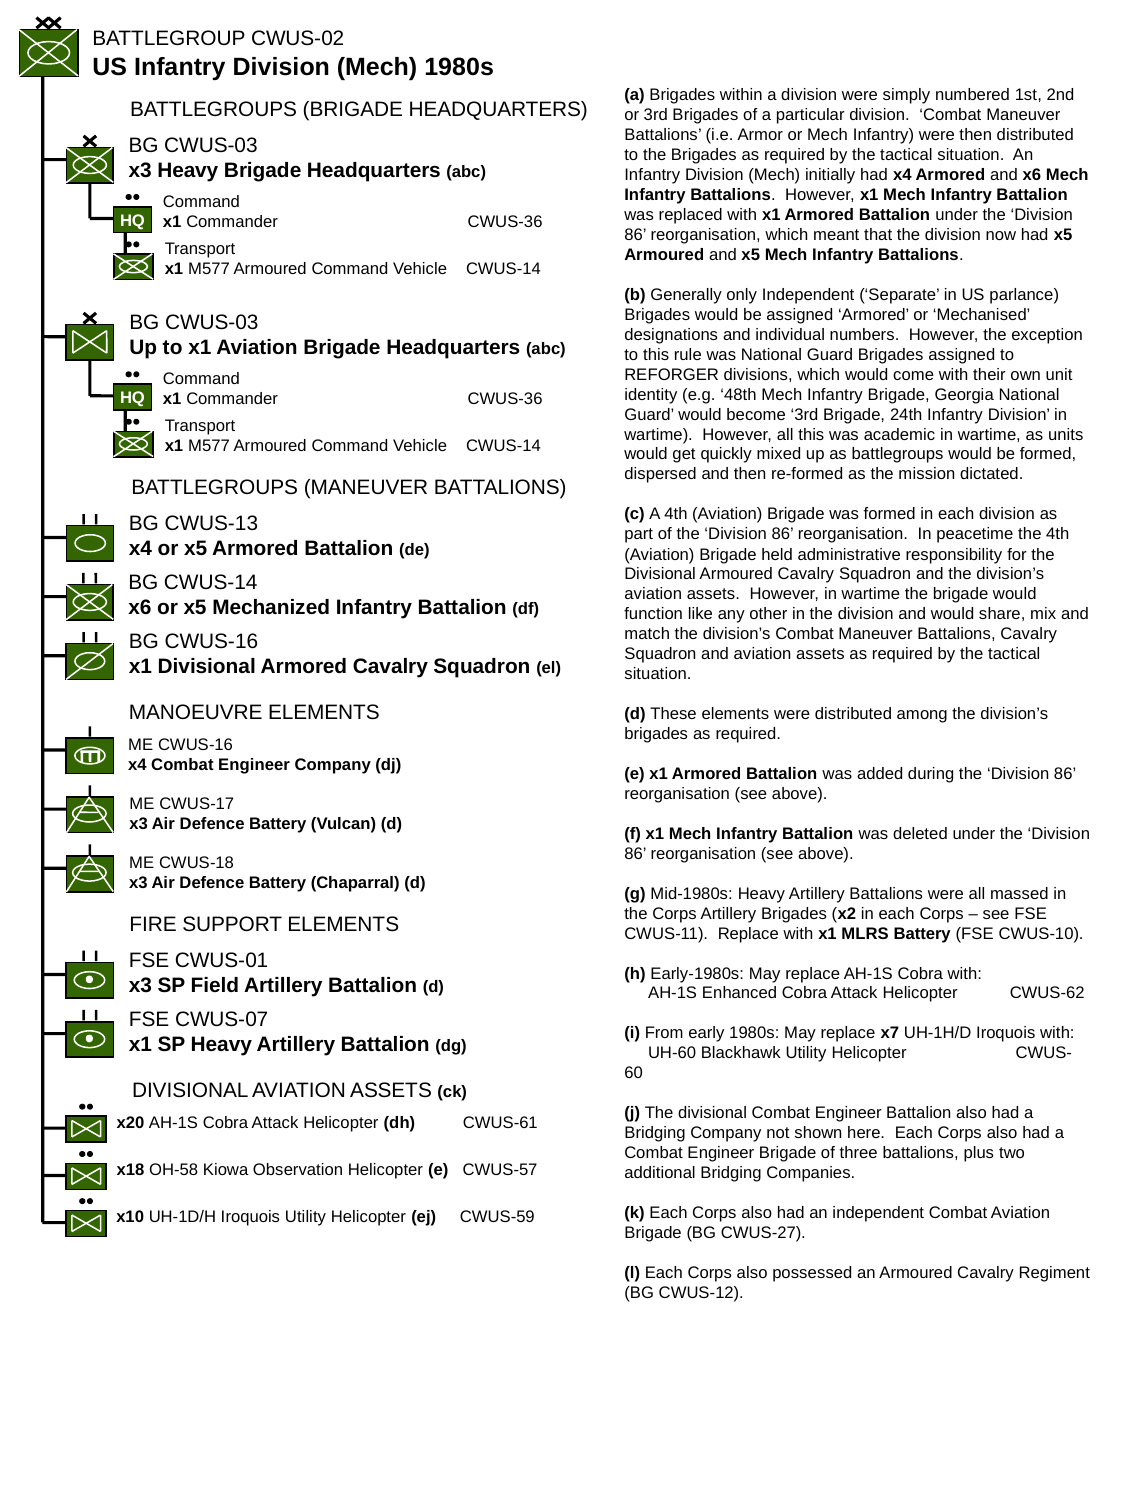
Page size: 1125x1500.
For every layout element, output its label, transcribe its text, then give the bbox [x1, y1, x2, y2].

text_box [113, 206, 152, 233]
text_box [83, 1009, 97, 1021]
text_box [113, 431, 154, 458]
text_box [126, 419, 139, 424]
text_box Command x1 Commander CWUS-36 [148, 360, 558, 415]
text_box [66, 1210, 107, 1237]
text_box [66, 962, 114, 999]
text_box BG CWUS-03 x3 Heavy Brigade Headquarters (abc) [113, 123, 502, 189]
text_box x20 AH-1S Cobra Attack Helicopter (dh) CWUS-61 [101, 1104, 553, 1140]
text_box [66, 324, 114, 361]
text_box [126, 372, 139, 377]
text_box BATTLEGROUPS (MANEUVER BATTALIONS) [116, 466, 582, 507]
text_box ME CWUS-18 x3 Air Defence Battery (Chaparral) (d) [114, 844, 442, 900]
text_box BG CWUS-14 x6 or x5 Mechanized Infantry Battalion (df) [113, 561, 555, 626]
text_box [83, 513, 97, 525]
text_box (a) Brigades within a division were simply numbered 1st, 2nd or 3rd Brigades of a particular division. ‘Combat Maneuver Battalions’ (i.e. Armor or Mech Infantry) were then distributed to the Brigades as required by the tactical situation. An Infantry Division (Mech) initially had x4 Armored and x6 Mech Infantry Battalions. However, x1 Mech Infantry Battalion was replaced with x1 Armored Battalion under the ‘Division 86’ reorganisation, which meant that the division now had x5 Armoured and x5 Mech Infantry Battalions. (b) Generally only Independent (‘Separate’ in US parlance) Brigades would be assigned ‘Armored’ or ‘Mechanised’ designations and individual numbers. However, the exception to this rule was National Guard Brigades assigned to REFORGER divisions, which would come with their own unit identity (e.g. ‘48th Mech Infantry Brigade, Georgia National Guard’ would become ‘3rd Brigade, 24th Infantry Division’ in wartime). However, all this was academic in wartime, as units would get quickly mixed up as battlegroups would be formed, dispersed and then re-formed as the mission dictated. (c) A 4th (Aviation) Brigade was formed in each division as part of the ‘Division 86’ reorganisation. In peacetime the 4th (Aviation) Brigade held administrative responsibility for the Divisional Armoured Cavalry Squadron and the division’s aviation assets. However, in wartime the brigade would function like any other in the division and would share, mix and match the division’s Combat Maneuver Battalions, Cavalry Squadron and aviation assets as required by the tactical situation. (d) These elements were distributed among the division’s brigades as required. (e) x1 Armored Battalion was added during the ‘Division 86’ reorganisation (see above). (f) x1 Mech Infantry Battalion was deleted under the ‘Division 86’ reorganisation (see above). (g) Mid-1980s: Heavy Artillery Battalions were all massed in the Corps Artillery Brigades (x2 in each Corps – see FSE CWUS-11). Replace with x1 MLRS Battery (FSE CWUS-10). (h) Early-1980s: May replace AH-1S Cobra with: AH-1S Enhanced Cobra Attack Helicopter CWUS-62 (i) From early 1980s: May replace x7 UH-1H/D Iroquois with: UH-60 Blackhawk Utility Helicopter CWUS-60 (j) The divisional Combat Engineer Battalion also had a Bridging Company not shown here. Each Corps also had a Combat Engineer Brigade of three battalions, plus two additional Bridging Companies. (k) Each Corps also had an independent Combat Aviation Brigade (BG CWUS-27). (l) Each Corps also possessed an Armoured Cavalry Regiment (BG CWUS-12). [609, 76, 1106, 1310]
text_box MANOEUVRE ELEMENTS [114, 691, 395, 726]
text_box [79, 1151, 93, 1157]
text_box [126, 242, 139, 247]
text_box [83, 135, 97, 147]
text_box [66, 856, 114, 892]
text_box x18 OH-58 Kiowa Observation Helicopter (e) CWUS-57 [101, 1151, 553, 1187]
text_box DIVISIONAL AVIATION ASSETS (ck) [117, 1069, 482, 1104]
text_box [36, 17, 61, 29]
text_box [79, 1104, 93, 1109]
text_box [66, 525, 114, 562]
text_box BG CWUS-13 x4 or x5 Armored Battalion (de) [114, 502, 445, 561]
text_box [113, 253, 154, 280]
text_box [18, 29, 79, 77]
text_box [66, 1163, 107, 1190]
text_box BATTLEGROUP CWUS-02 US Infantry Division (Mech) 1980s [77, 17, 510, 88]
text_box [83, 572, 96, 584]
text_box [113, 384, 152, 410]
text_box FSE CWUS-01 x3 SP Field Artillery Battalion (d) [114, 938, 460, 998]
text_box Command x1 Commander CWUS-36 [148, 183, 558, 238]
text_box ME CWUS-17 x3 Air Defence Battery (Vulcan) (d) [114, 785, 418, 840]
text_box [66, 584, 114, 620]
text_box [66, 797, 114, 833]
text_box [79, 1198, 93, 1204]
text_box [126, 194, 139, 200]
text_box ME CWUS-16 x4 Combat Engineer Company (dj) [113, 726, 417, 781]
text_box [66, 1021, 114, 1058]
text_box Transport x1 M577 Armoured Command Vehicle CWUS-14 [150, 230, 557, 285]
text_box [66, 1116, 107, 1143]
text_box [66, 643, 114, 680]
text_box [66, 738, 114, 774]
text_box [83, 312, 97, 324]
text_box BATTLEGROUPS (BRIGADE HEADQUARTERS) [115, 88, 603, 129]
text_box x10 UH-1D/H Iroquois Utility Helicopter (ej) CWUS-59 [101, 1198, 550, 1234]
text_box Transport x1 M577 Armoured Command Vehicle CWUS-14 [150, 407, 557, 463]
text_box BG CWUS-03 Up to x1 Aviation Brigade Headquarters (abc) [114, 301, 581, 366]
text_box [83, 950, 97, 962]
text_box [66, 147, 114, 183]
text_box FIRE SUPPORT ELEMENTS [114, 903, 414, 938]
text_box FSE CWUS-07 x1 SP Heavy Artillery Battalion (dg) [114, 998, 482, 1063]
text_box BG CWUS-16 x1 Divisional Armored Cavalry Squadron (el) [114, 620, 577, 685]
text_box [83, 631, 97, 643]
